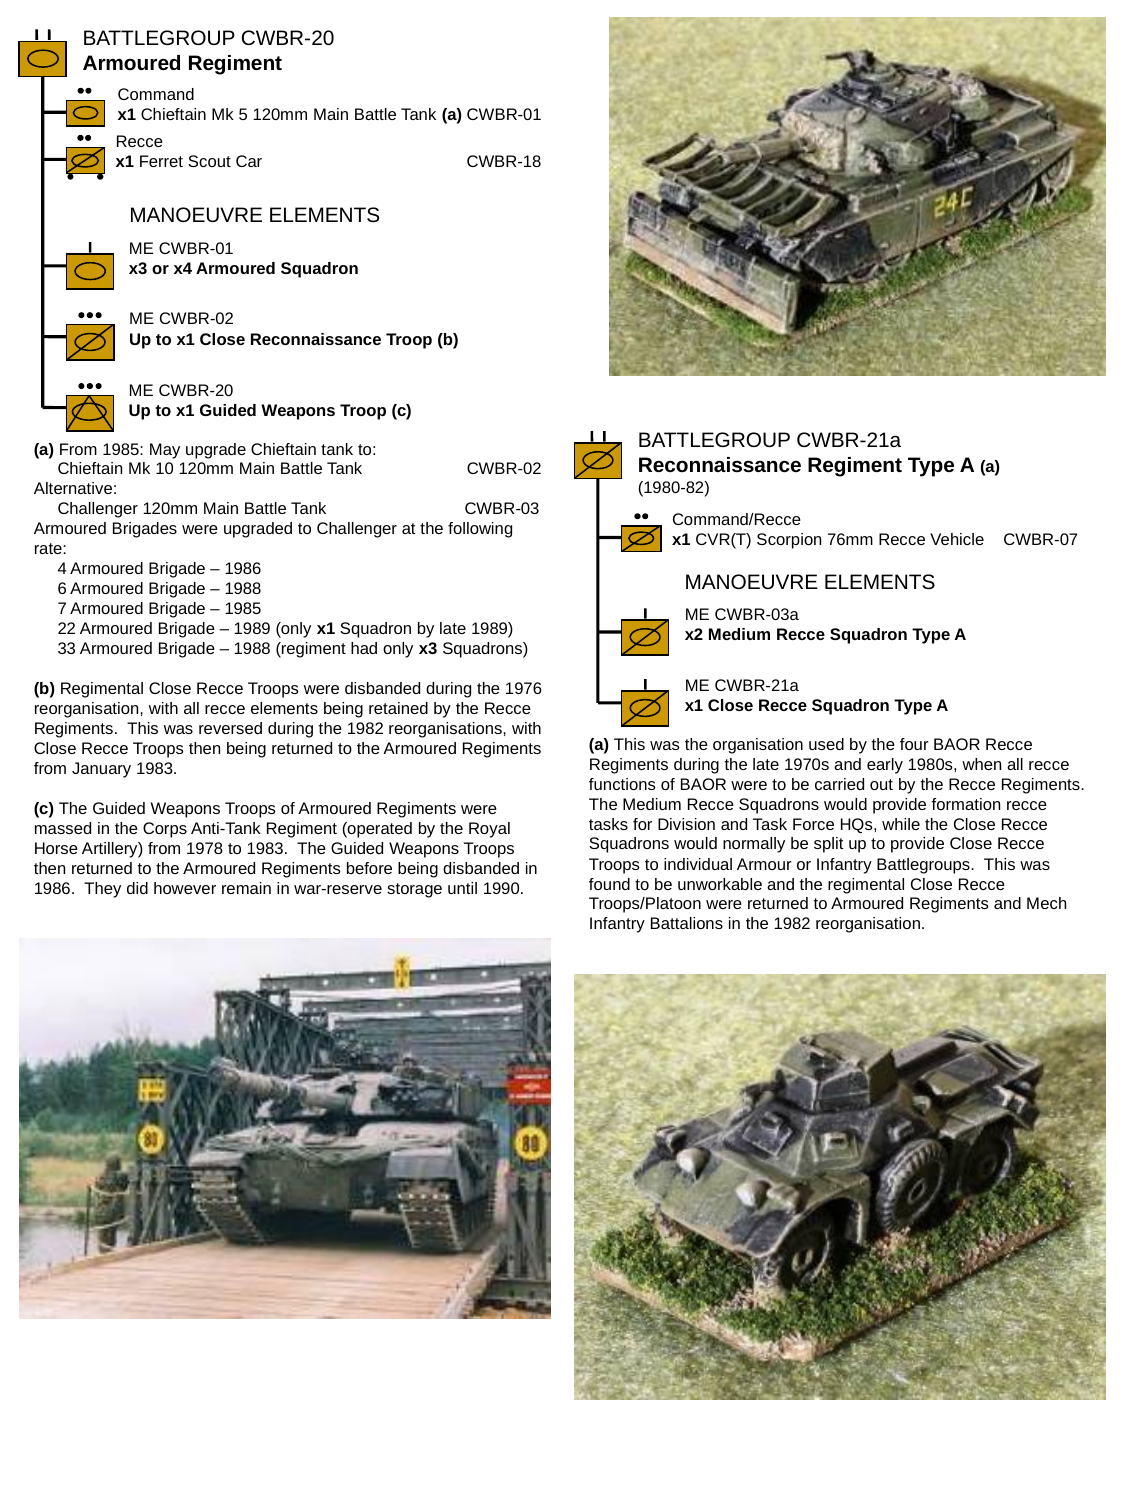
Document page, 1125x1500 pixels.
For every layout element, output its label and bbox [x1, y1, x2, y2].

picture [609, 17, 1106, 376]
text_box [669, 561, 982, 652]
text_box [635, 514, 648, 519]
text_box [19, 17, 563, 905]
text_box [574, 419, 1106, 941]
picture [18, 938, 551, 1319]
picture [574, 974, 1106, 1400]
text_box [79, 383, 101, 389]
text_box [79, 312, 101, 318]
text_box [36, 29, 50, 40]
